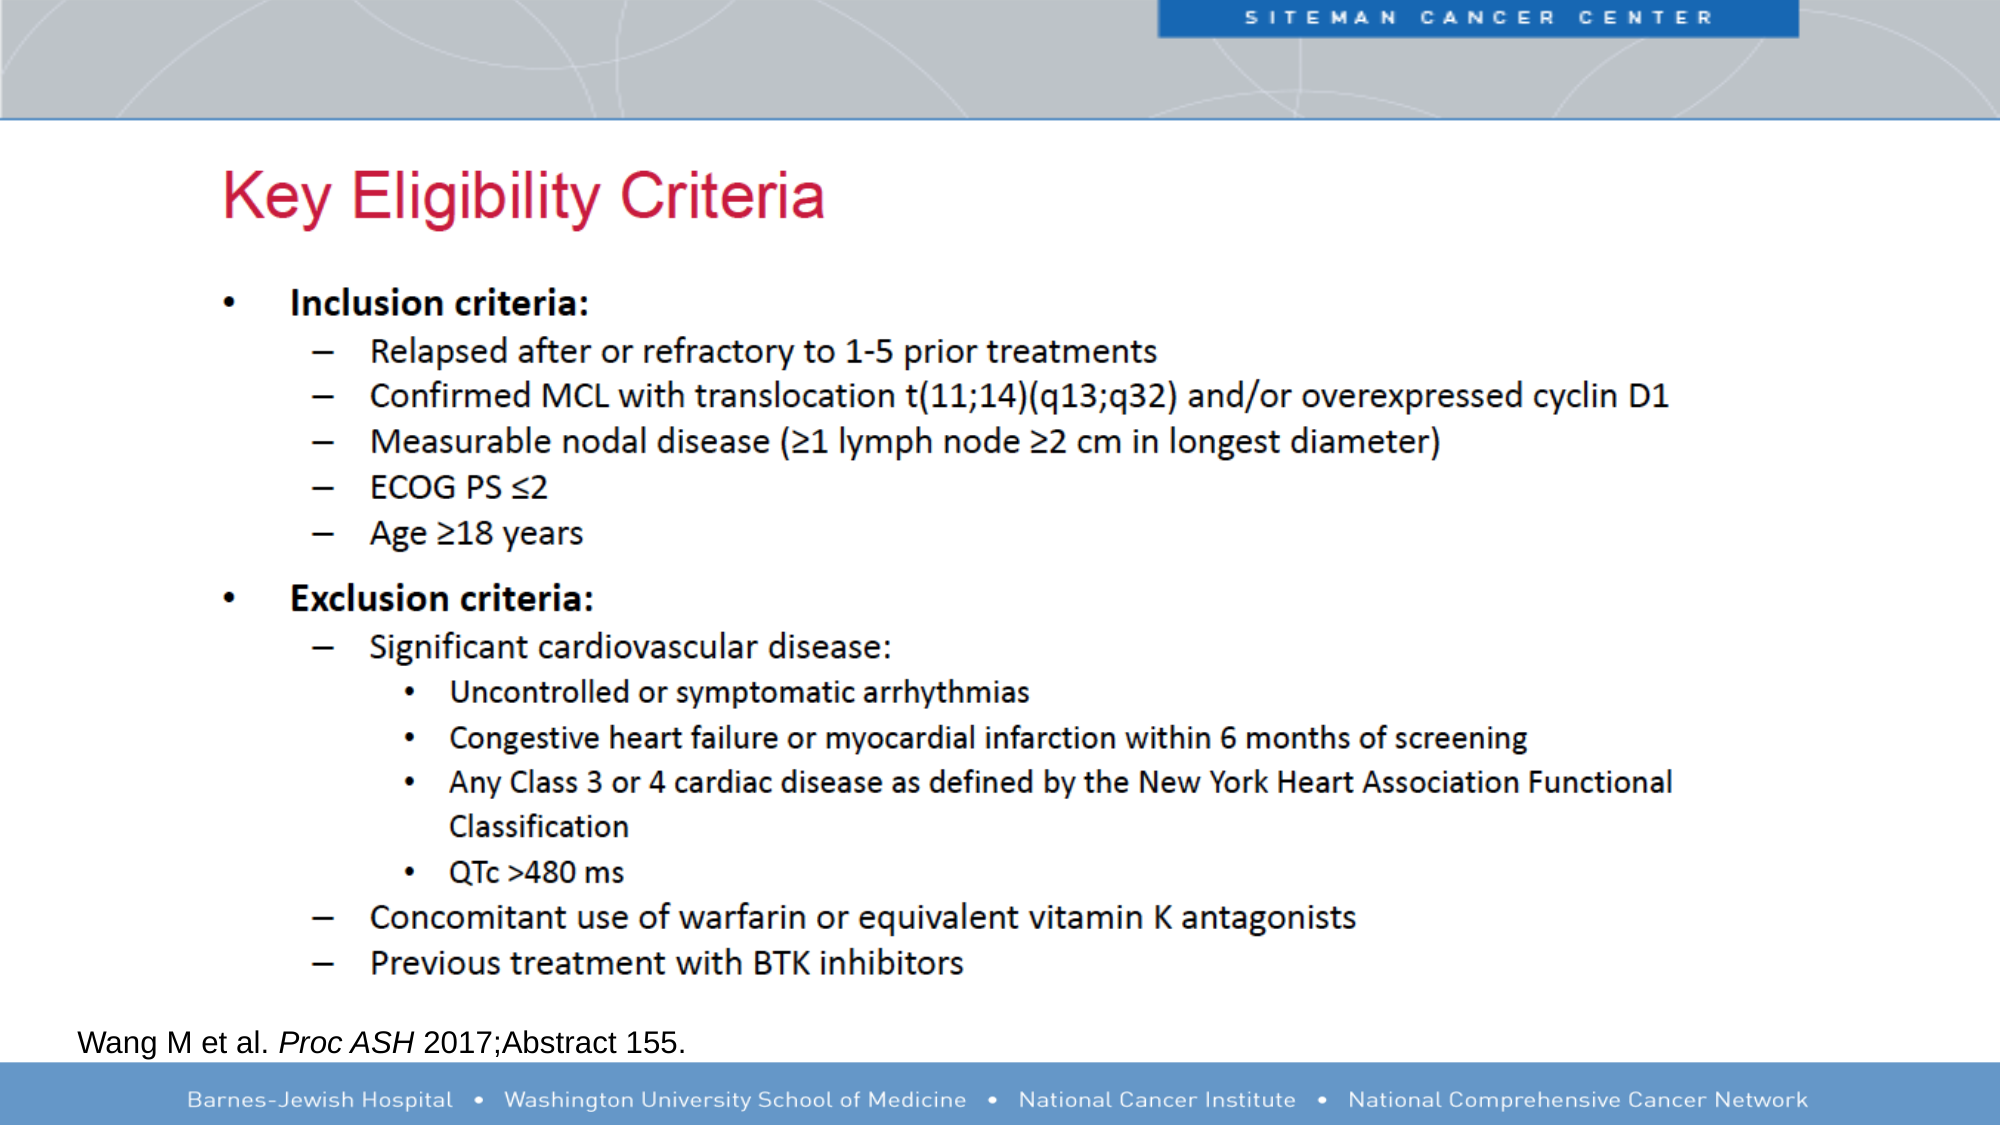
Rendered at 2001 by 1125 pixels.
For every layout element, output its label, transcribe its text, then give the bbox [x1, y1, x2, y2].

picture [182, 137, 1818, 994]
text_box Wang M et al. Proc ASH 2017;Abstract 155. [62, 1014, 1000, 1067]
picture [0, 0, 2000, 125]
picture [162, 1074, 1838, 1125]
